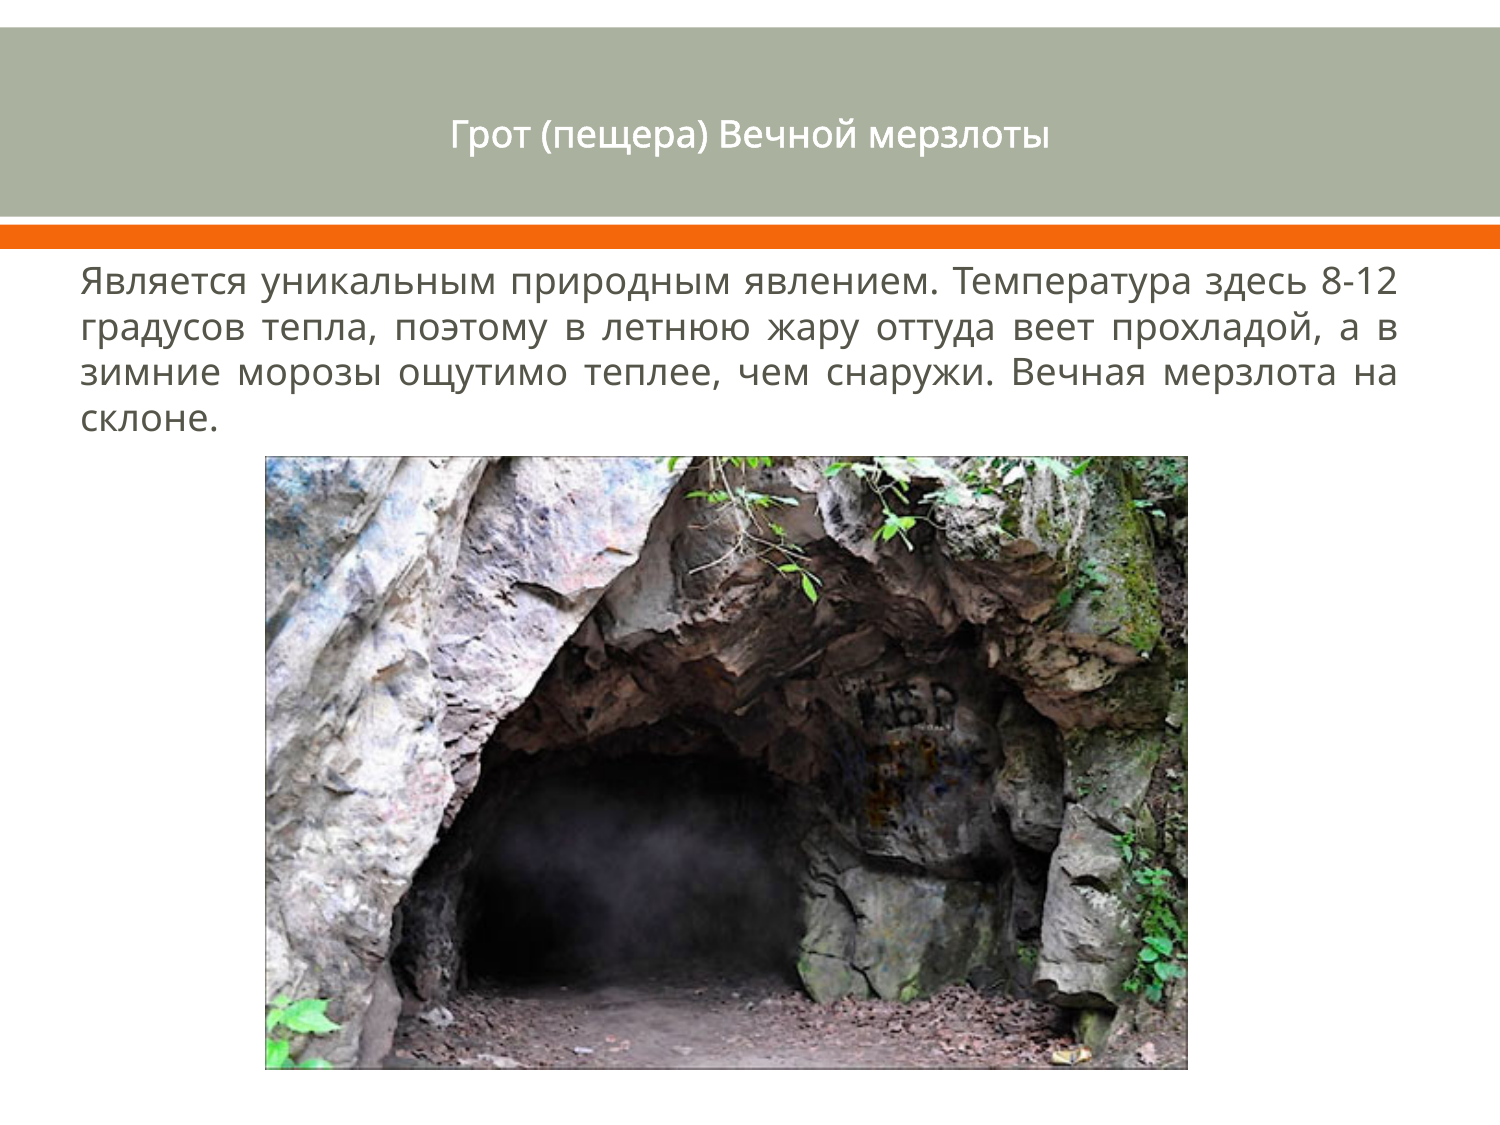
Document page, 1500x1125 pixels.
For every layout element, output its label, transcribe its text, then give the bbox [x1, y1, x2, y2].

list Является уникальным природным явлением. Температура здесь 8-12 градусов тепла, поэтому в летнюю жару оттуда веет прохладой, а в зимние морозы ощутимо теплее, чем снаружи. Вечная мерзлота на склоне. [64, 196, 1415, 449]
picture [265, 455, 1188, 1071]
title Грот (пещера) Вечной мерзлоты [75, 101, 1425, 213]
